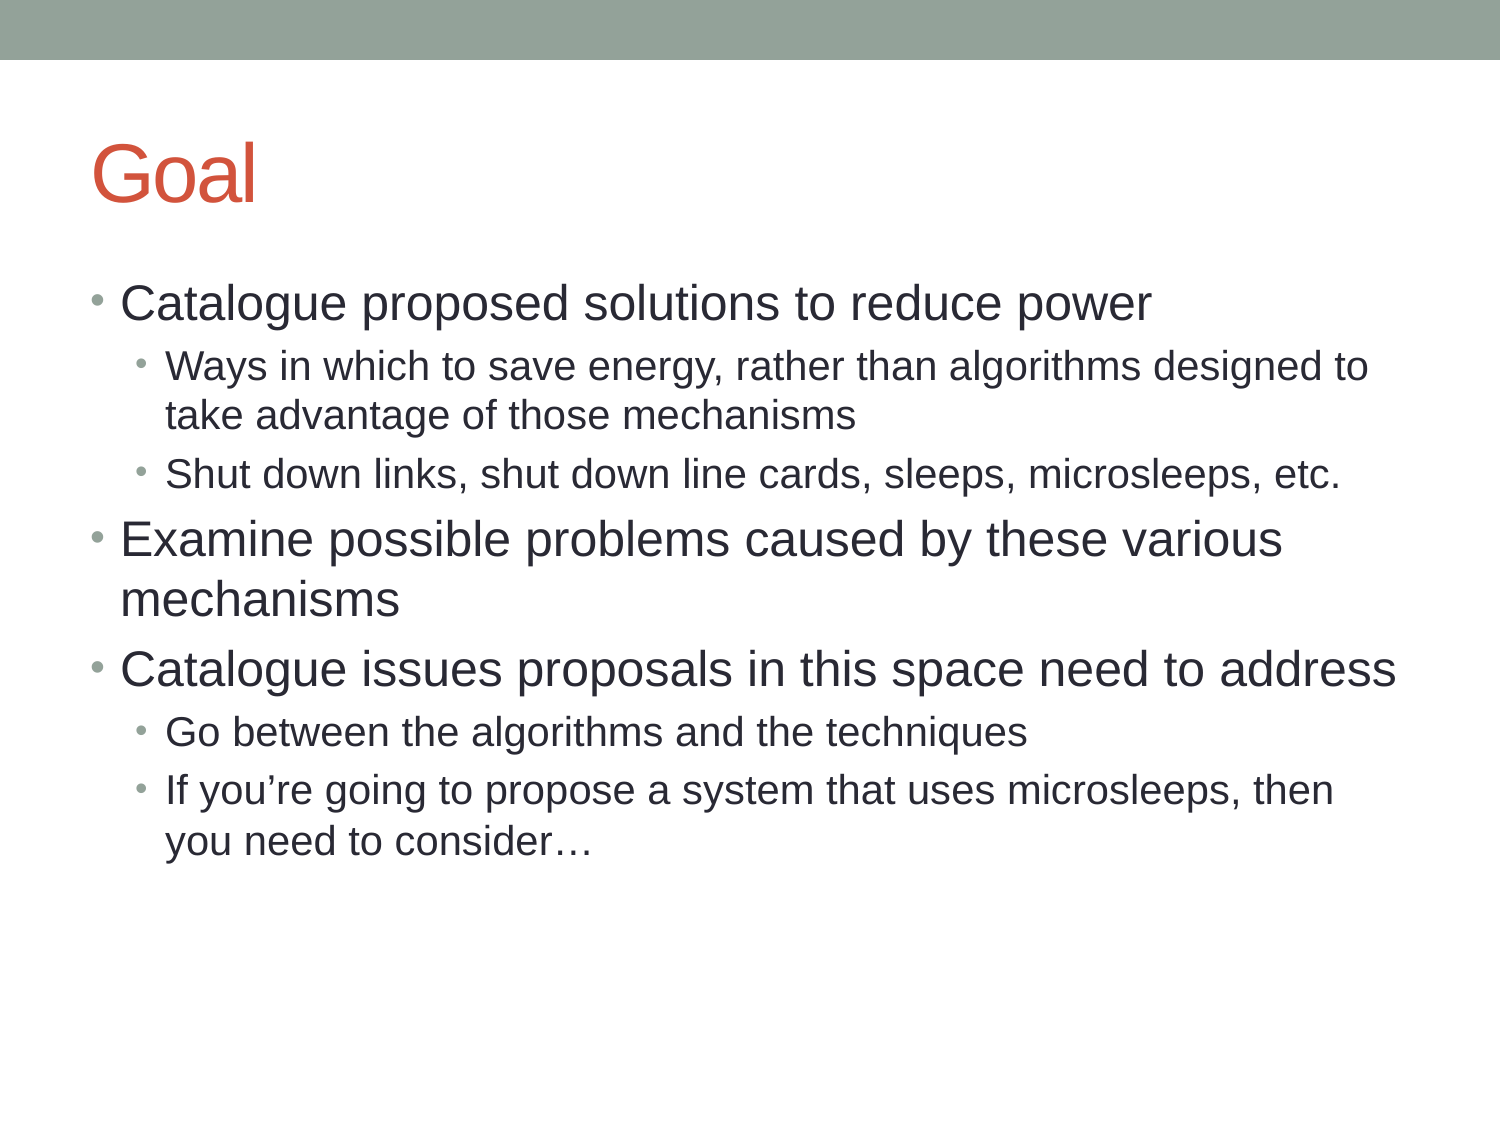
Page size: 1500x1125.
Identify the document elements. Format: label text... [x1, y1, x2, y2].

list Catalogue proposed solutions to reduce power Ways in which to save energy, rather than algorithms designed to take advantage of those mechanisms Shut down links, shut down line cards, sleeps, microsleeps, etc. Examine possible problems caused by these various mechanisms Catalogue issues proposals in this space need to address Go between the algorithms and the techniques If you’re going to propose a system that uses microsleeps, then you need to consider… [75, 262, 1425, 1063]
title Goal [75, 87, 1425, 250]
